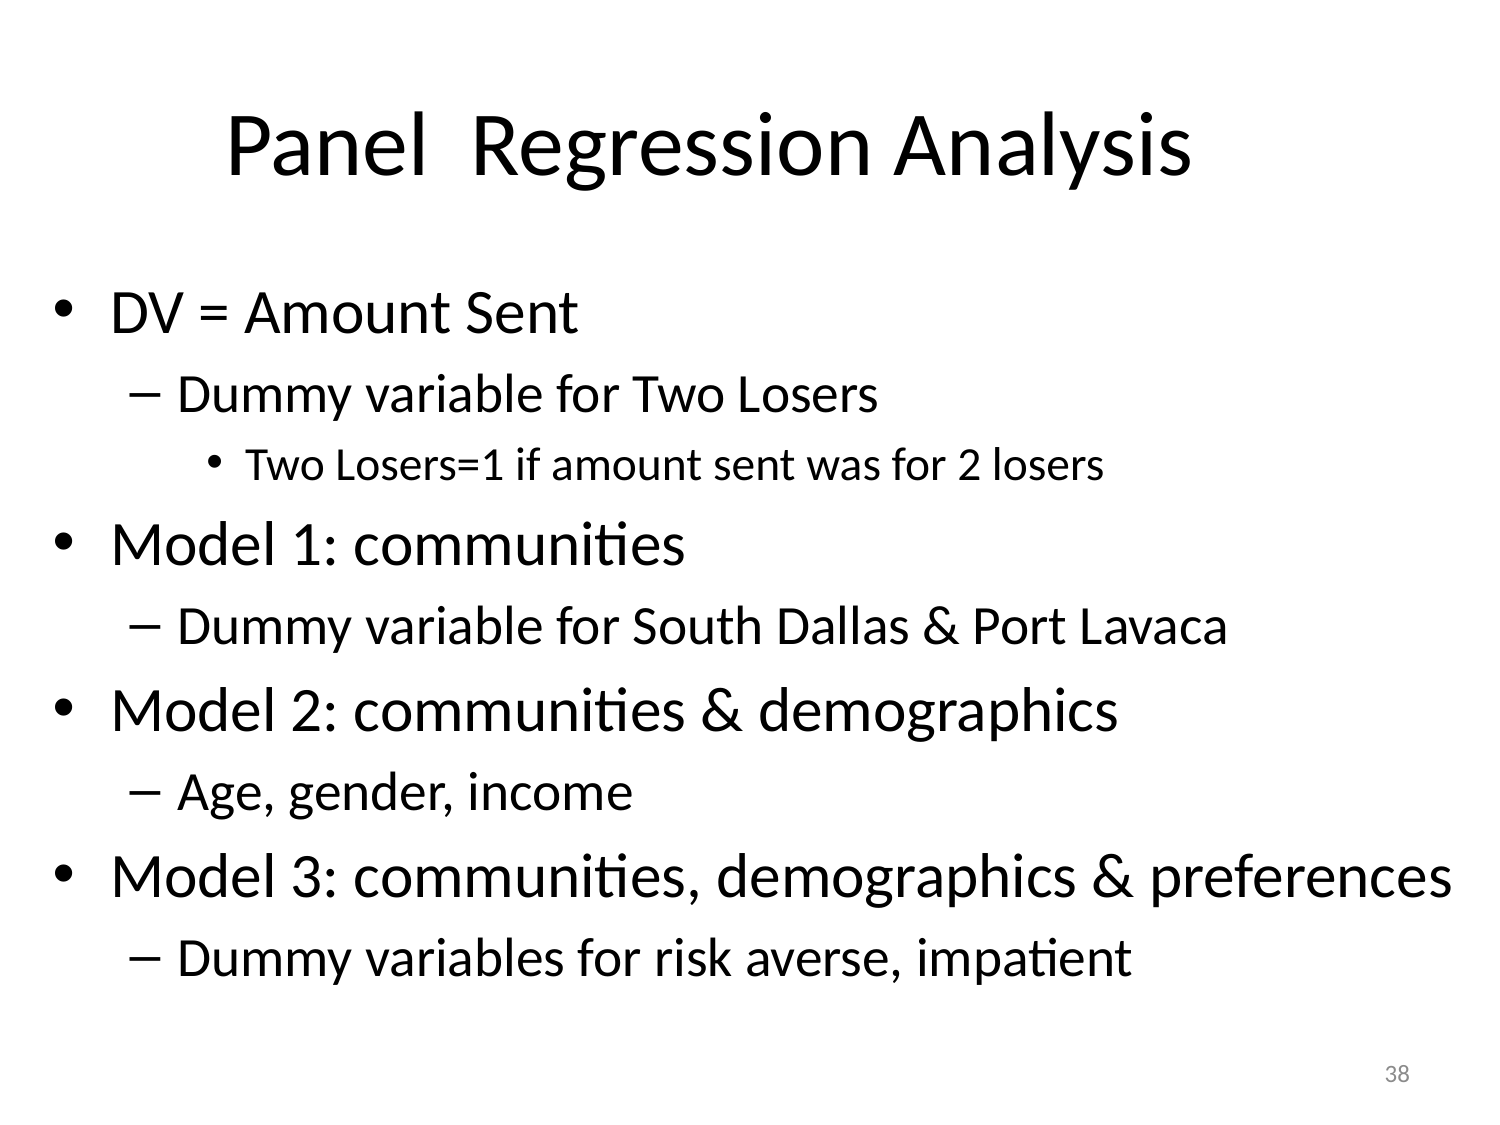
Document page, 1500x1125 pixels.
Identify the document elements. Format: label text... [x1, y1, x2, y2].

list DV = Amount Sent Dummy variable for Two Losers Two Losers=1 if amount sent was for 2 losers Model 1: communities Dummy variable for South Dallas & Port Lavaca Model 2: communities & demographics Age, gender, income Model 3: communities, demographics & preferences Dummy variables for risk averse, impatient [37, 262, 1500, 1005]
title Panel Regression Analysis [75, 45, 1425, 233]
slide_number 38 [1074, 1042, 1425, 1103]
